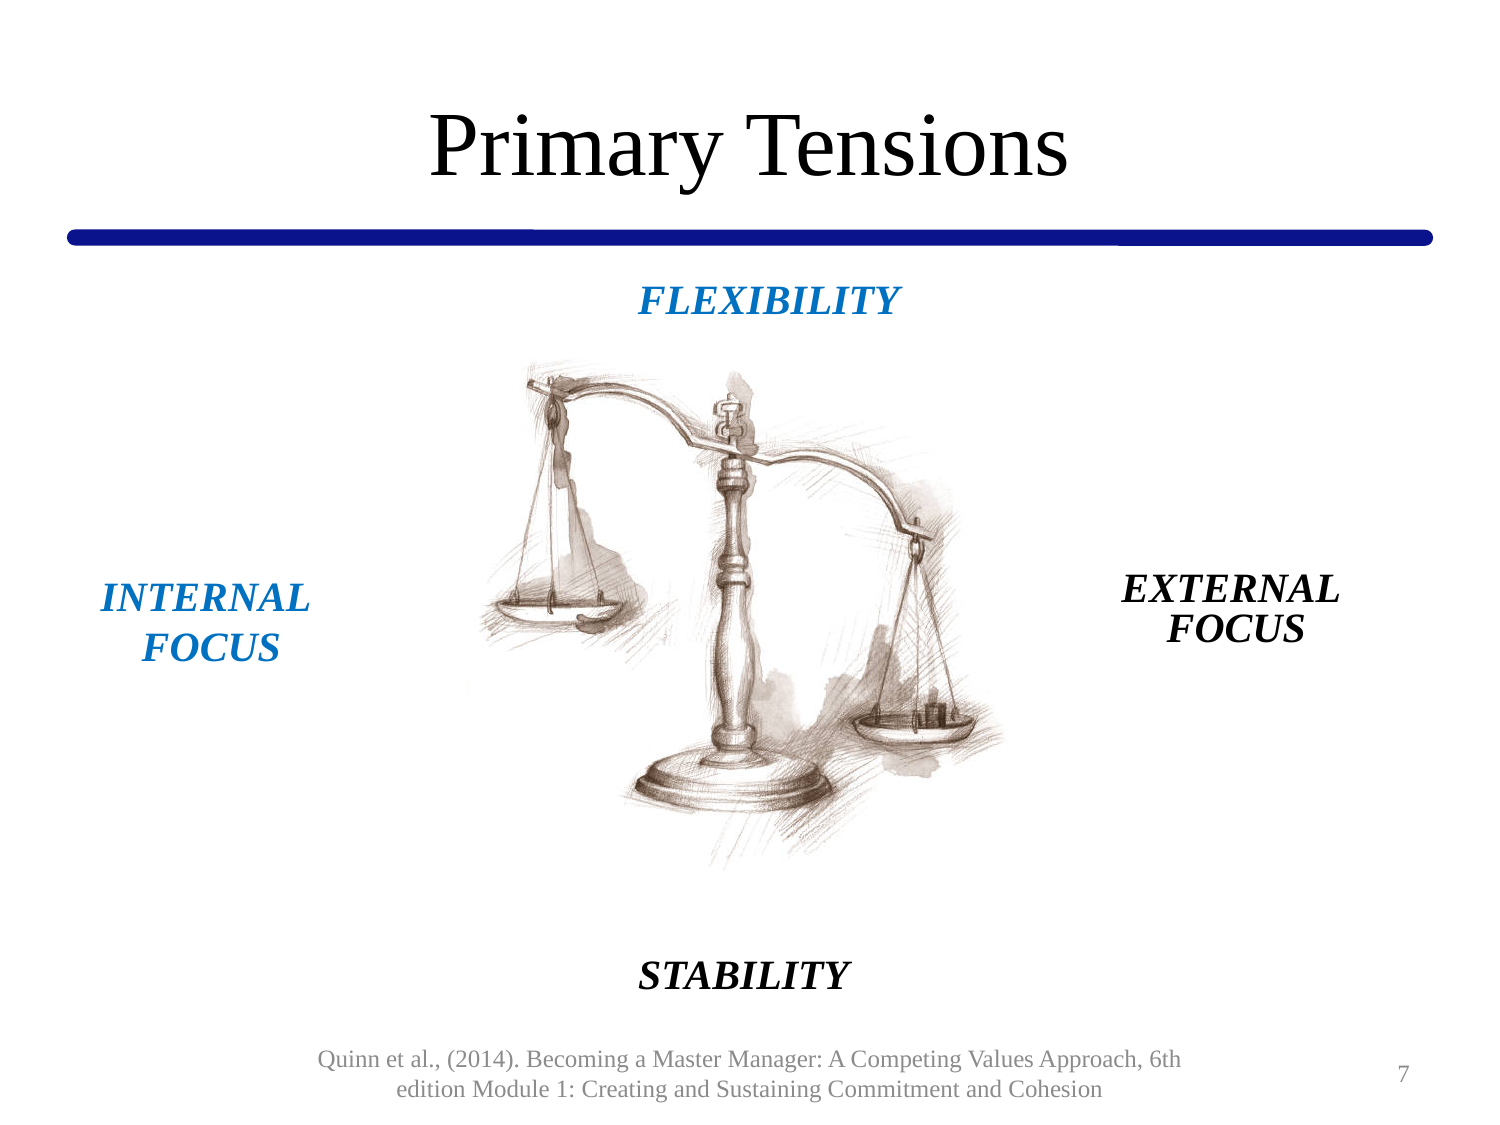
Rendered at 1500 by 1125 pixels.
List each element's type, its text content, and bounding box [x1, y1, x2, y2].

title Primary Tensions [75, 45, 1425, 233]
text_box STABILITY [549, 950, 938, 1006]
picture [449, 349, 1042, 877]
footer Quinn et al., (2014). Becoming a Master Manager: A Competing Values Approach, 6th edition Module 1: Creating and Sustaining Commitment and Cohesion [275, 1042, 1074, 1103]
text_box EXTERNAL FOCUS [1087, 562, 1375, 658]
text_box FLEXIBILITY [612, 275, 925, 331]
text_box INTERNAL FOCUS [62, 562, 350, 679]
slide_number 7 [1074, 1042, 1425, 1103]
